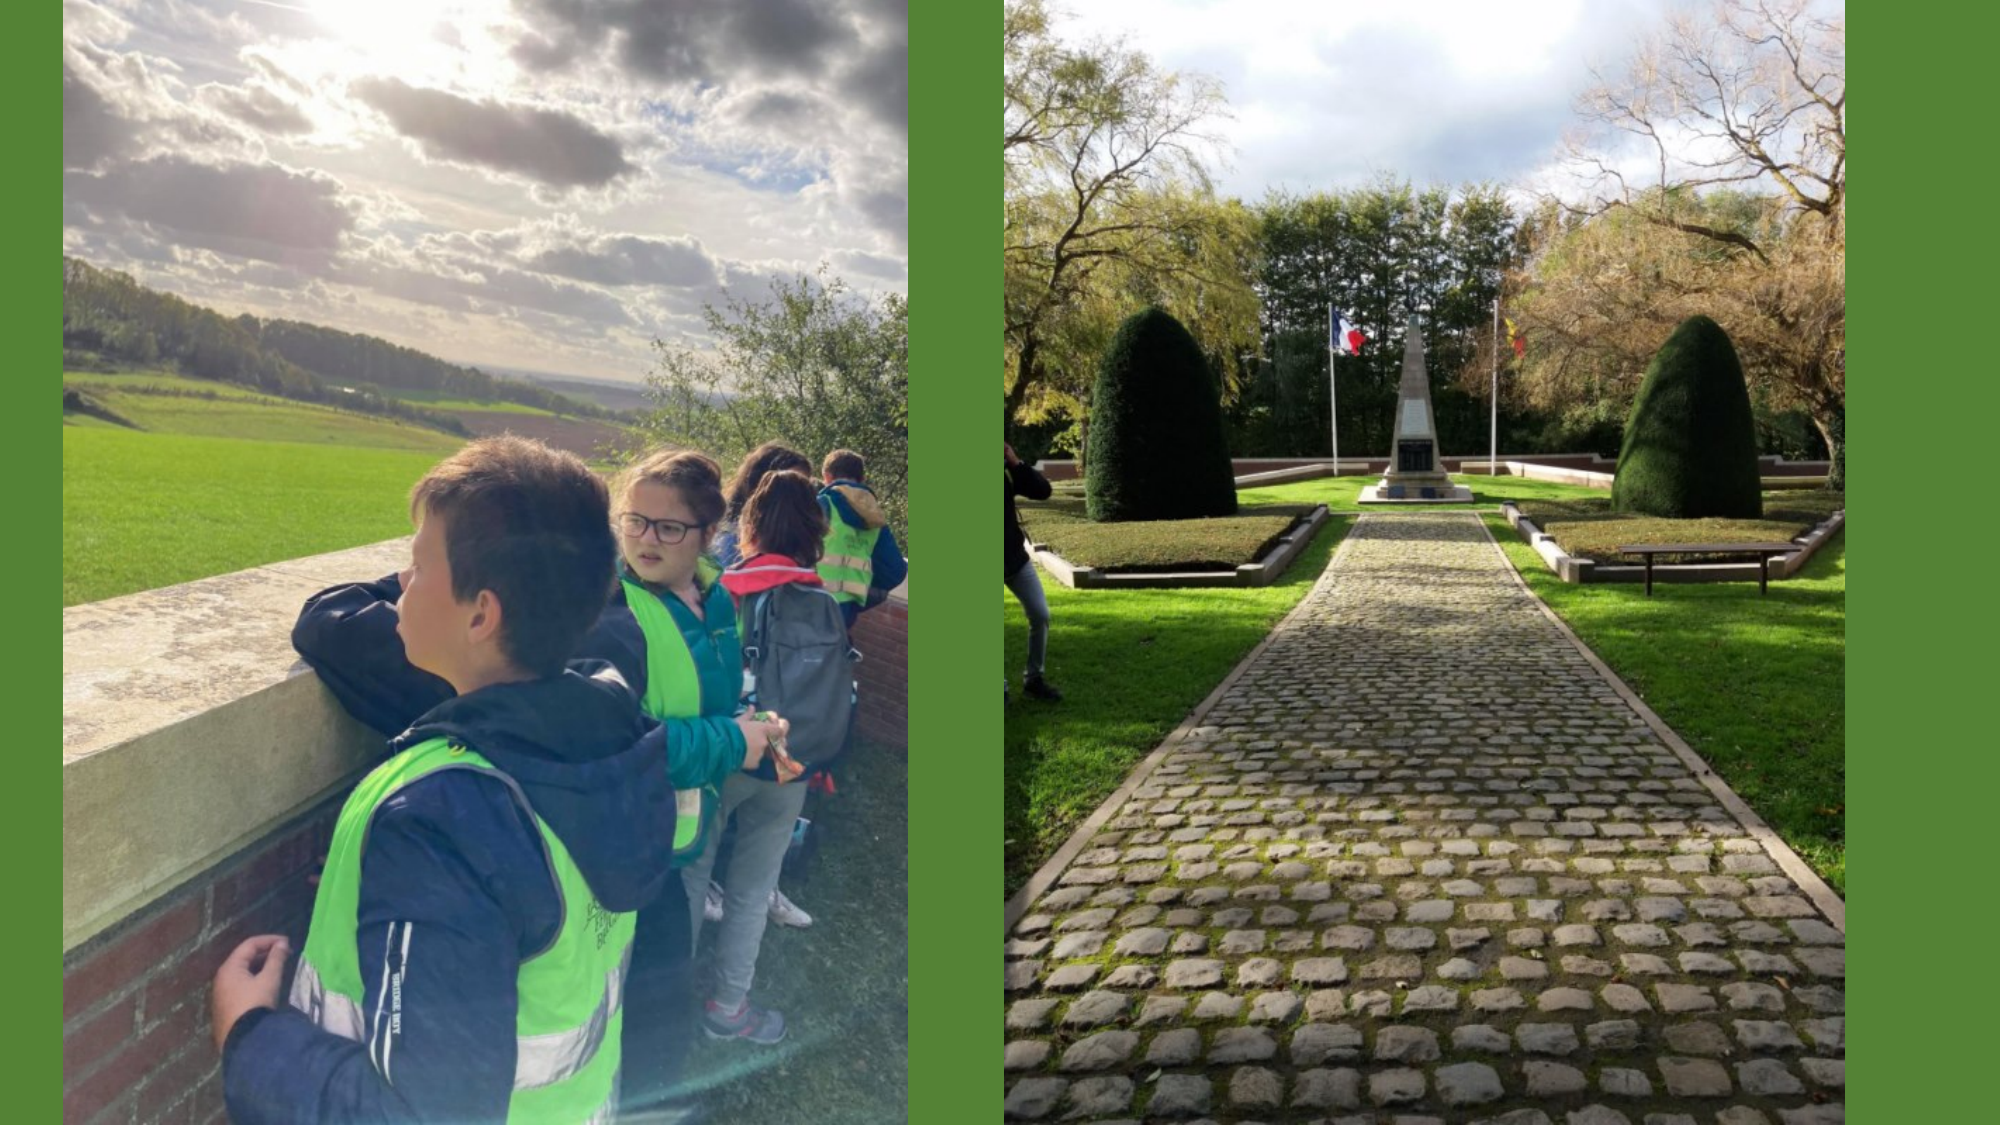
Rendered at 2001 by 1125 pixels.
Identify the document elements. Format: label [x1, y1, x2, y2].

picture [1004, 0, 1845, 1125]
picture [63, 0, 908, 1125]
